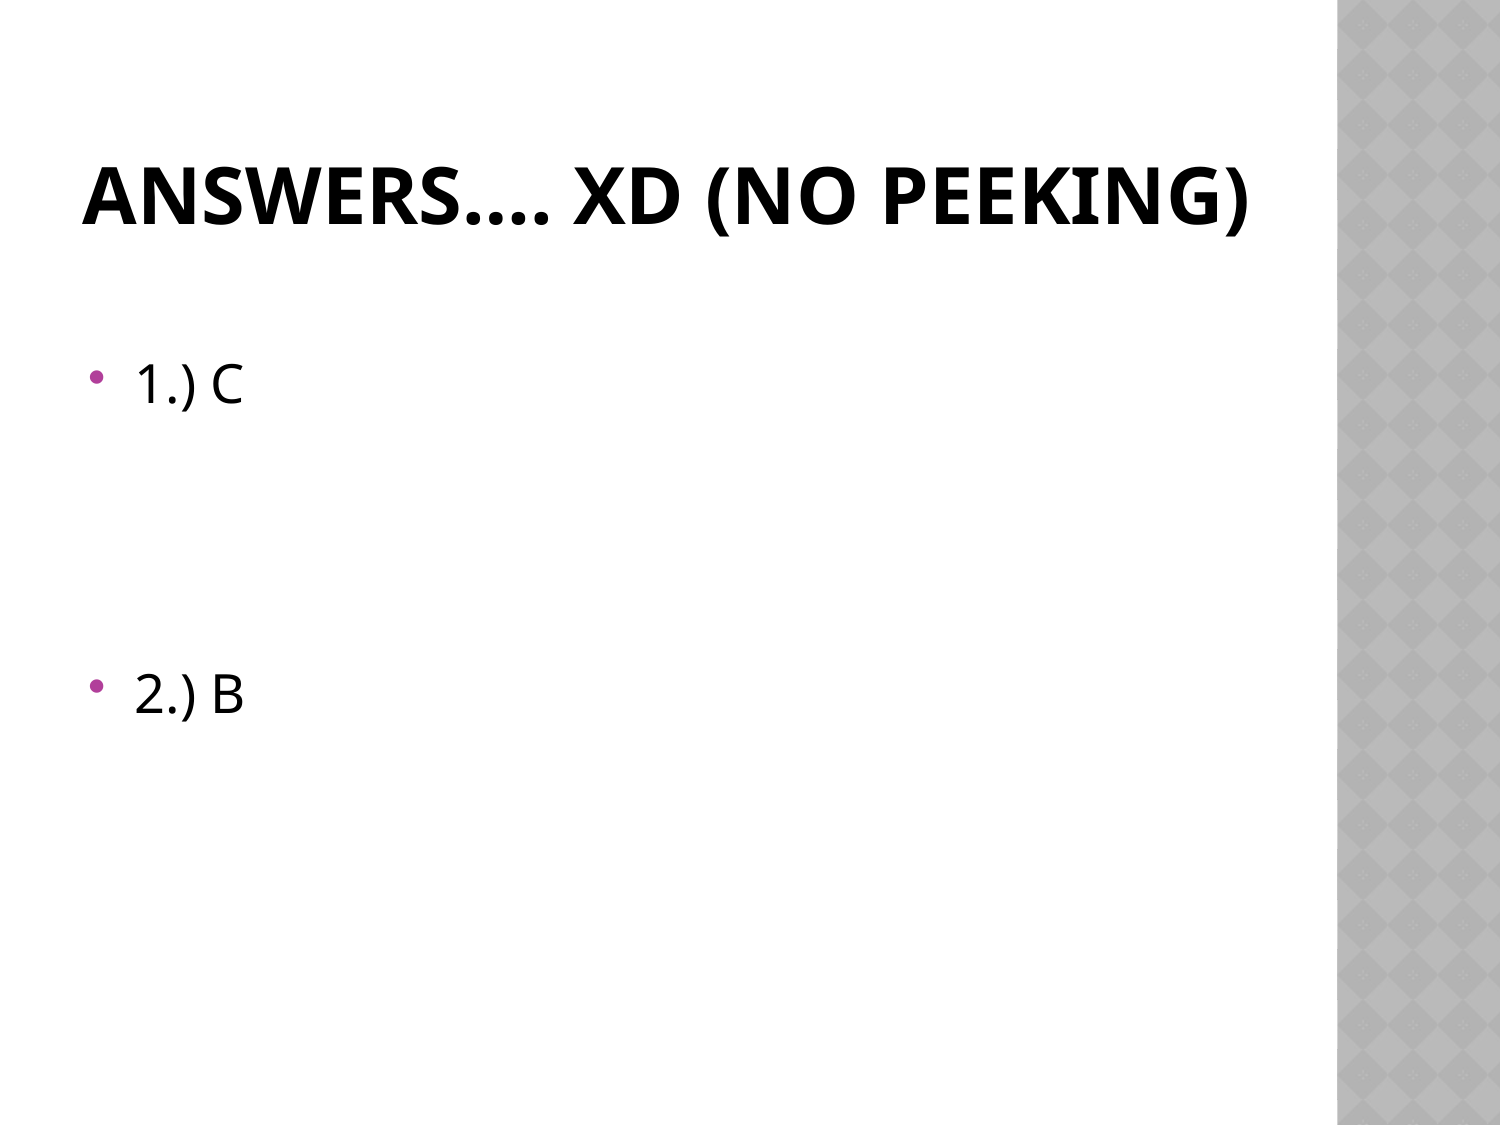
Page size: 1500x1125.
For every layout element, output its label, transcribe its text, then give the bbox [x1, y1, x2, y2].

list 1.) C 2.) B [74, 263, 1263, 1060]
title Answers…. XD (No Peeking) [75, 52, 1263, 240]
